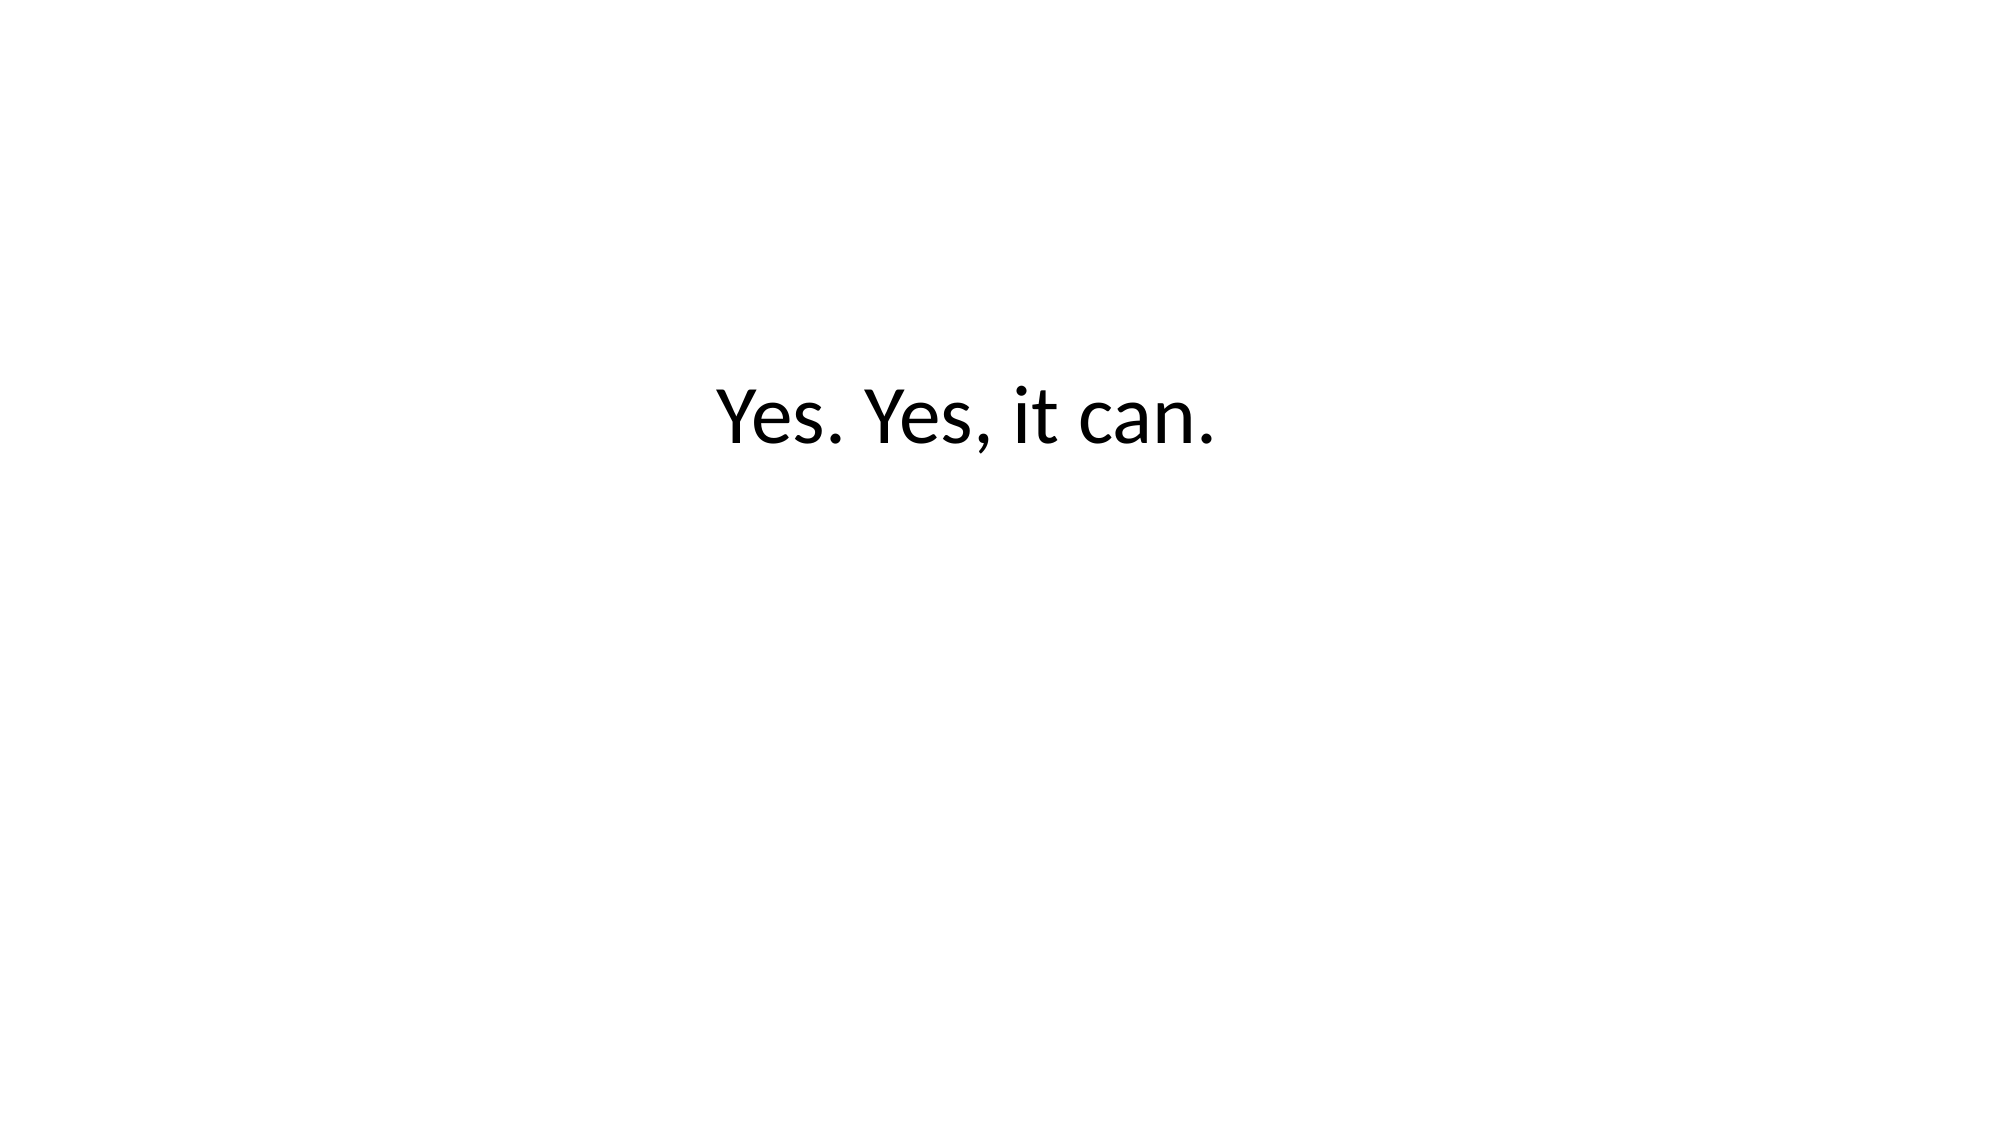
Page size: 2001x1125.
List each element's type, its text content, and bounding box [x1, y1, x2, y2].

text_box Yes. Yes, it can. [261, 352, 1674, 468]
